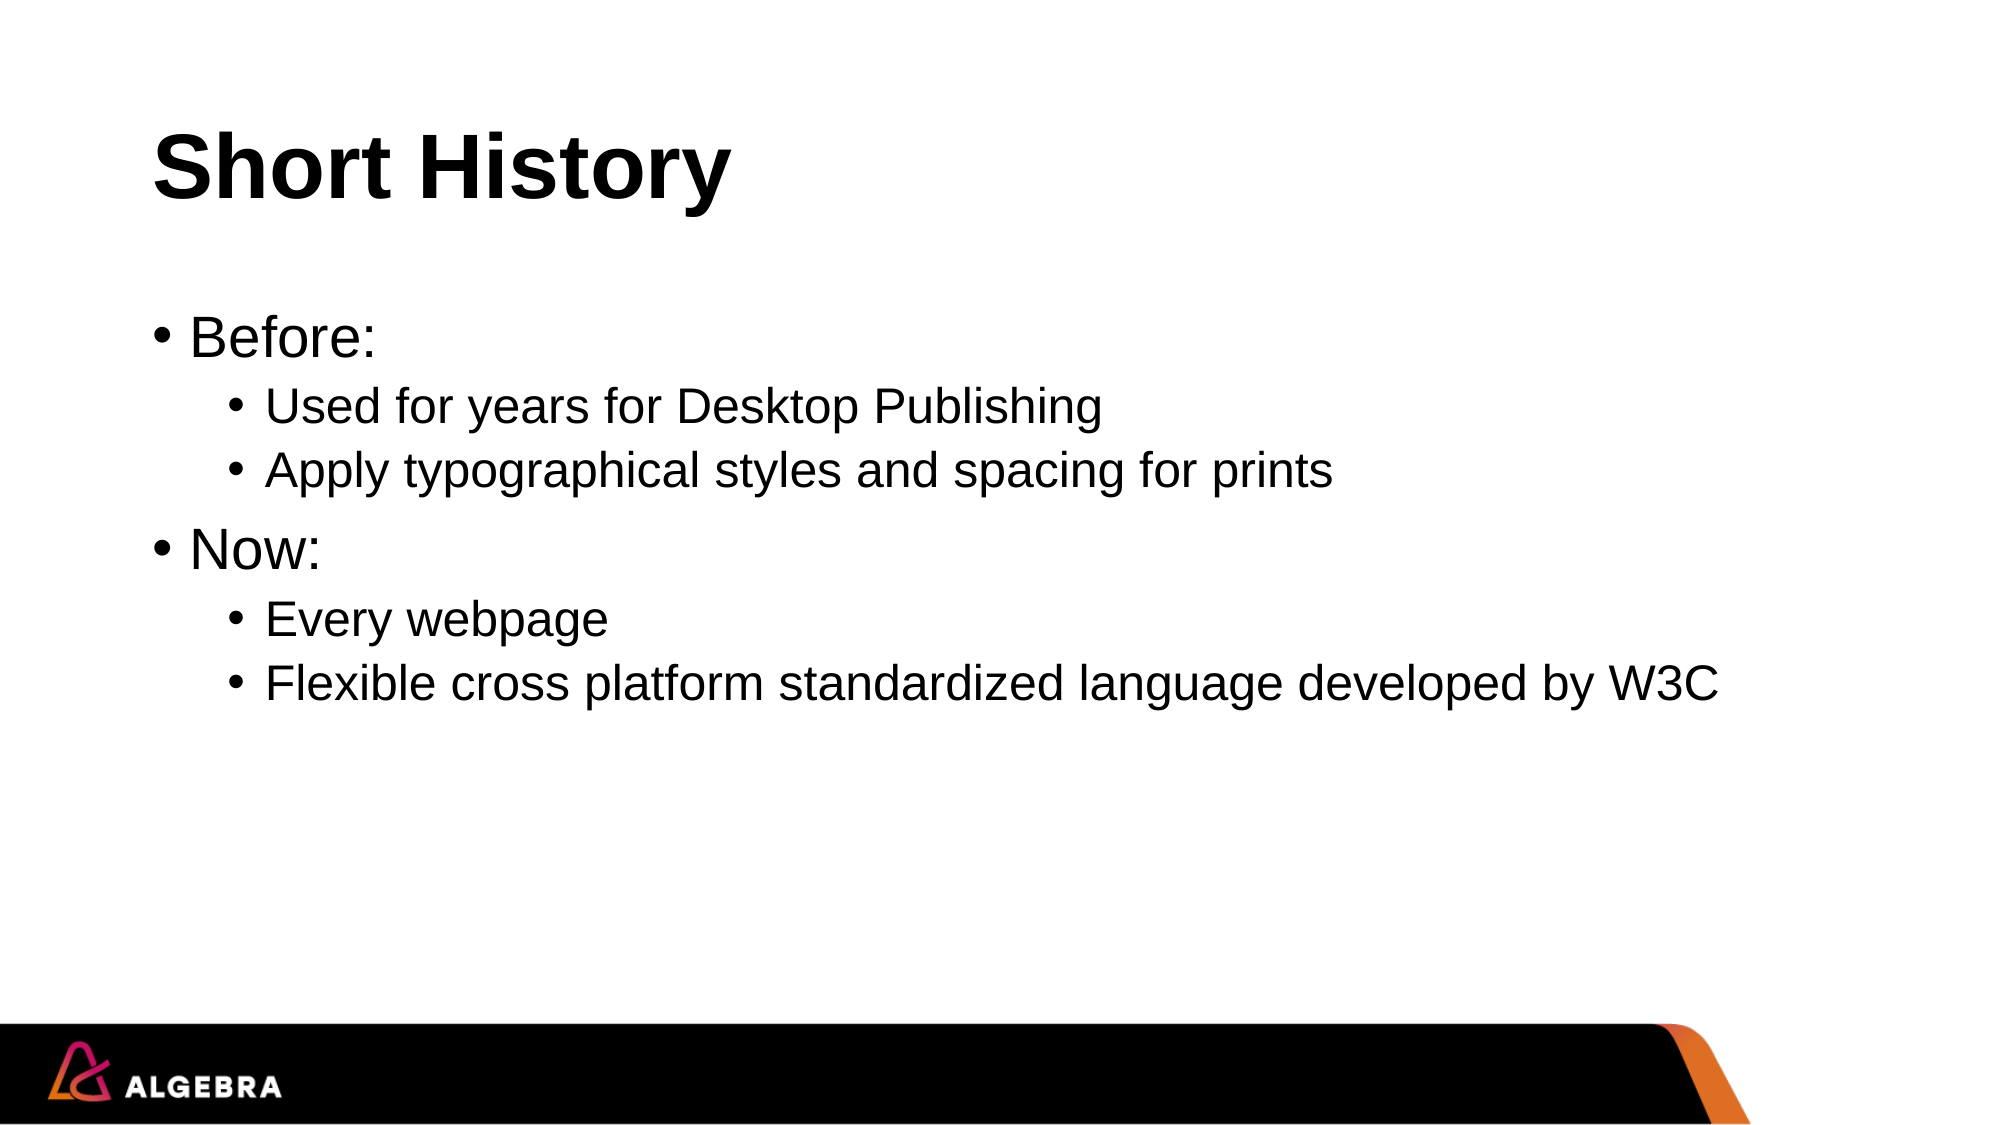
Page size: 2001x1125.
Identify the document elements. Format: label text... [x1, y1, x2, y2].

title Short History [137, 59, 1863, 278]
picture [0, 1023, 1958, 1125]
list Before: Used for years for Desktop Publishing Apply typographical styles and spacing for prints Now: Every webpage Flexible cross platform standardized language developed by W3C [137, 299, 1863, 1014]
